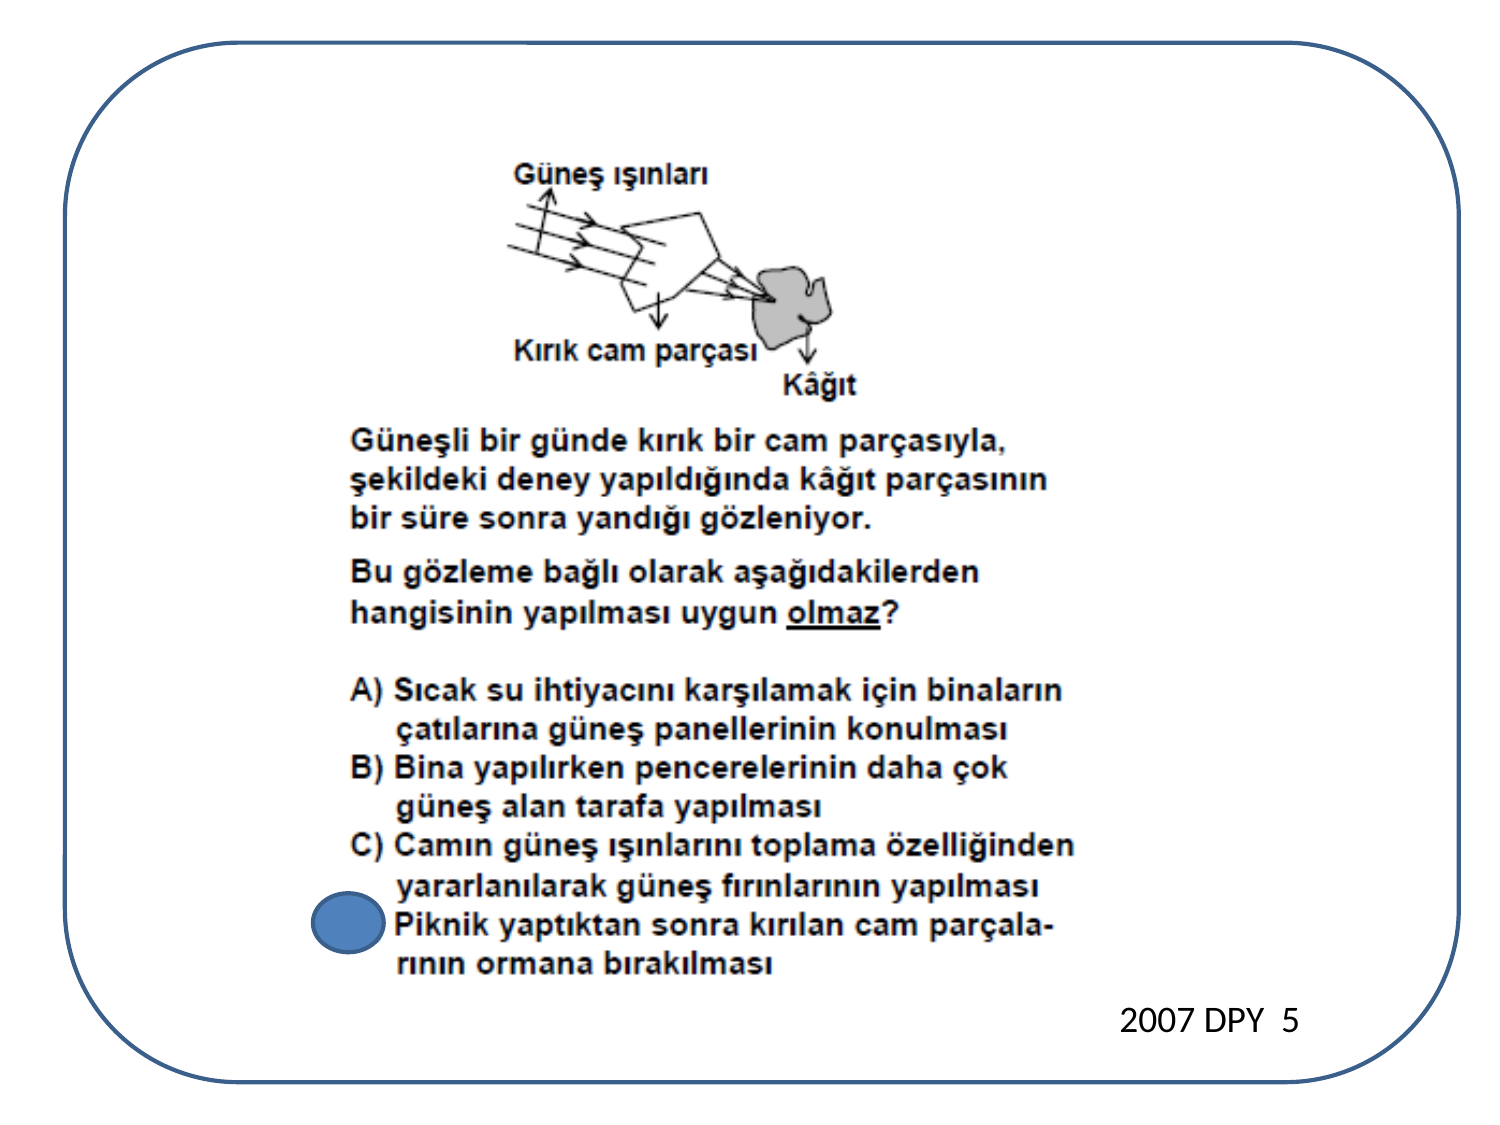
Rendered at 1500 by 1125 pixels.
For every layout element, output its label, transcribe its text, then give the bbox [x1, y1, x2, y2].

text_box 2007 DPY 5 [1104, 987, 1332, 1048]
text_box [62, 40, 1461, 1085]
picture [336, 101, 1096, 992]
